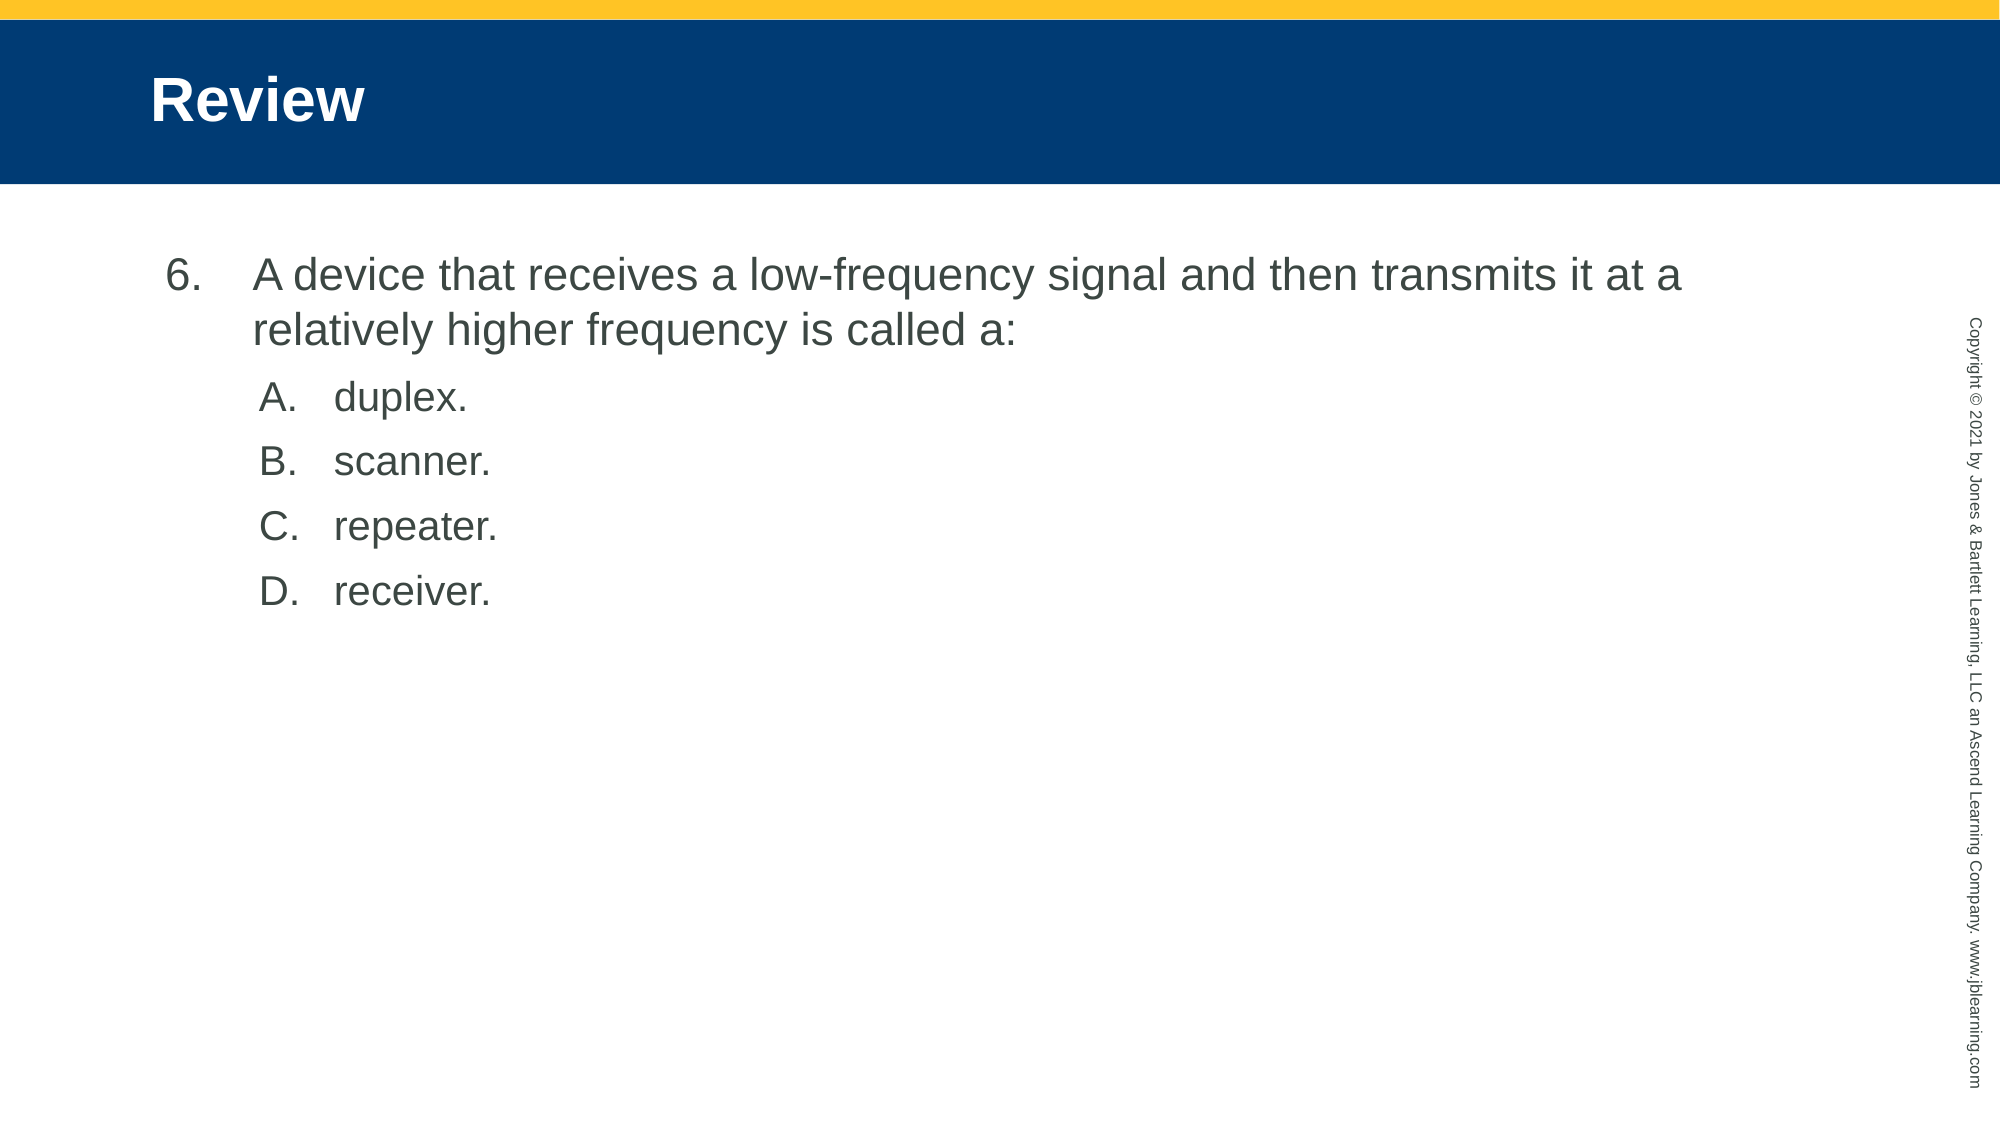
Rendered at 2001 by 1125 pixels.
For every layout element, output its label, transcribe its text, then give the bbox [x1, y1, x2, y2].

title Review [0, 19, 2000, 185]
list A device that receives a low-frequency signal and then transmits it at a relatively higher frequency is called a: duplex. scanner. repeater. receiver. [150, 237, 1850, 1025]
